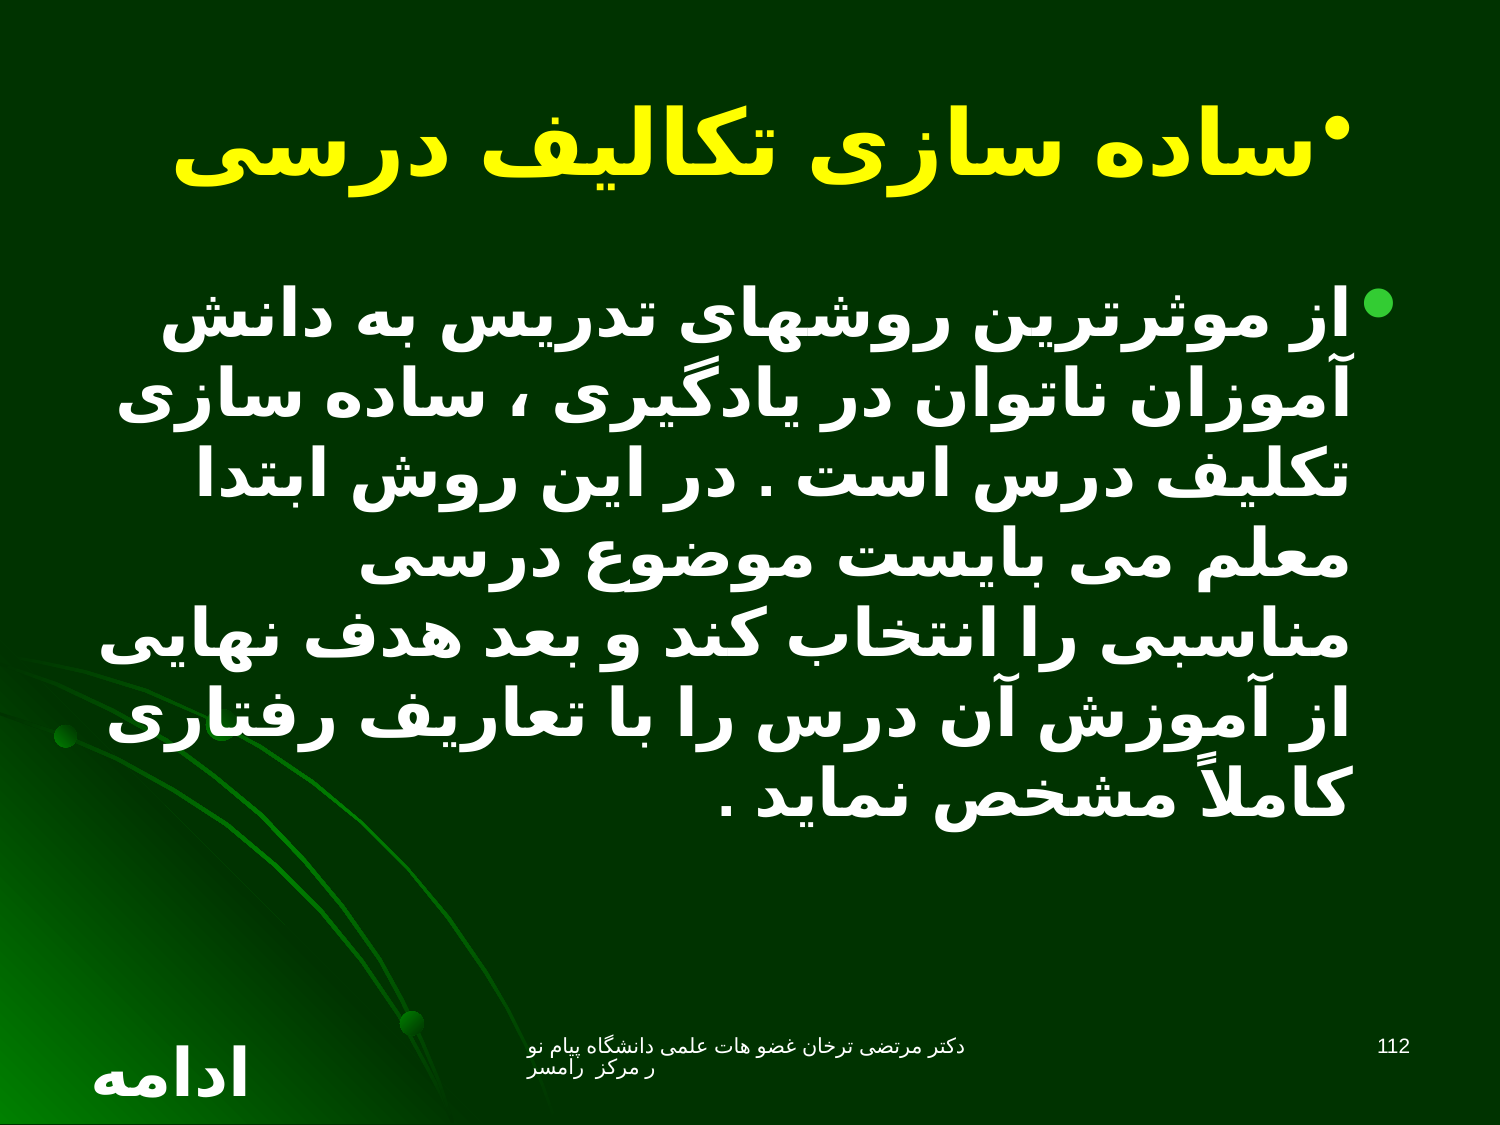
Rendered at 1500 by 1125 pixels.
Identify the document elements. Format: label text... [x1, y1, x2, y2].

slide_number 112 [1074, 1024, 1426, 1101]
title ساده سازی تکالیف درسی [74, 45, 1426, 233]
footer دکتر مرتضی ترخان غضو هات علمی دانشگاه پیام نور مرکز رامسر [512, 1024, 988, 1101]
list از موثرترین روشهای تدریس به دانش آموزان ناتوان در یادگیری ، ساده سازی تکلیف درس است . در این روش ابتدا معلم می بایست موضوع درسی مناسبی را انتخاب کند و بعد هدف نهایی از آموزش آن درس را با تعاریف رفتاری کاملاً مشخص نماید . ادامه [74, 262, 1426, 1006]
